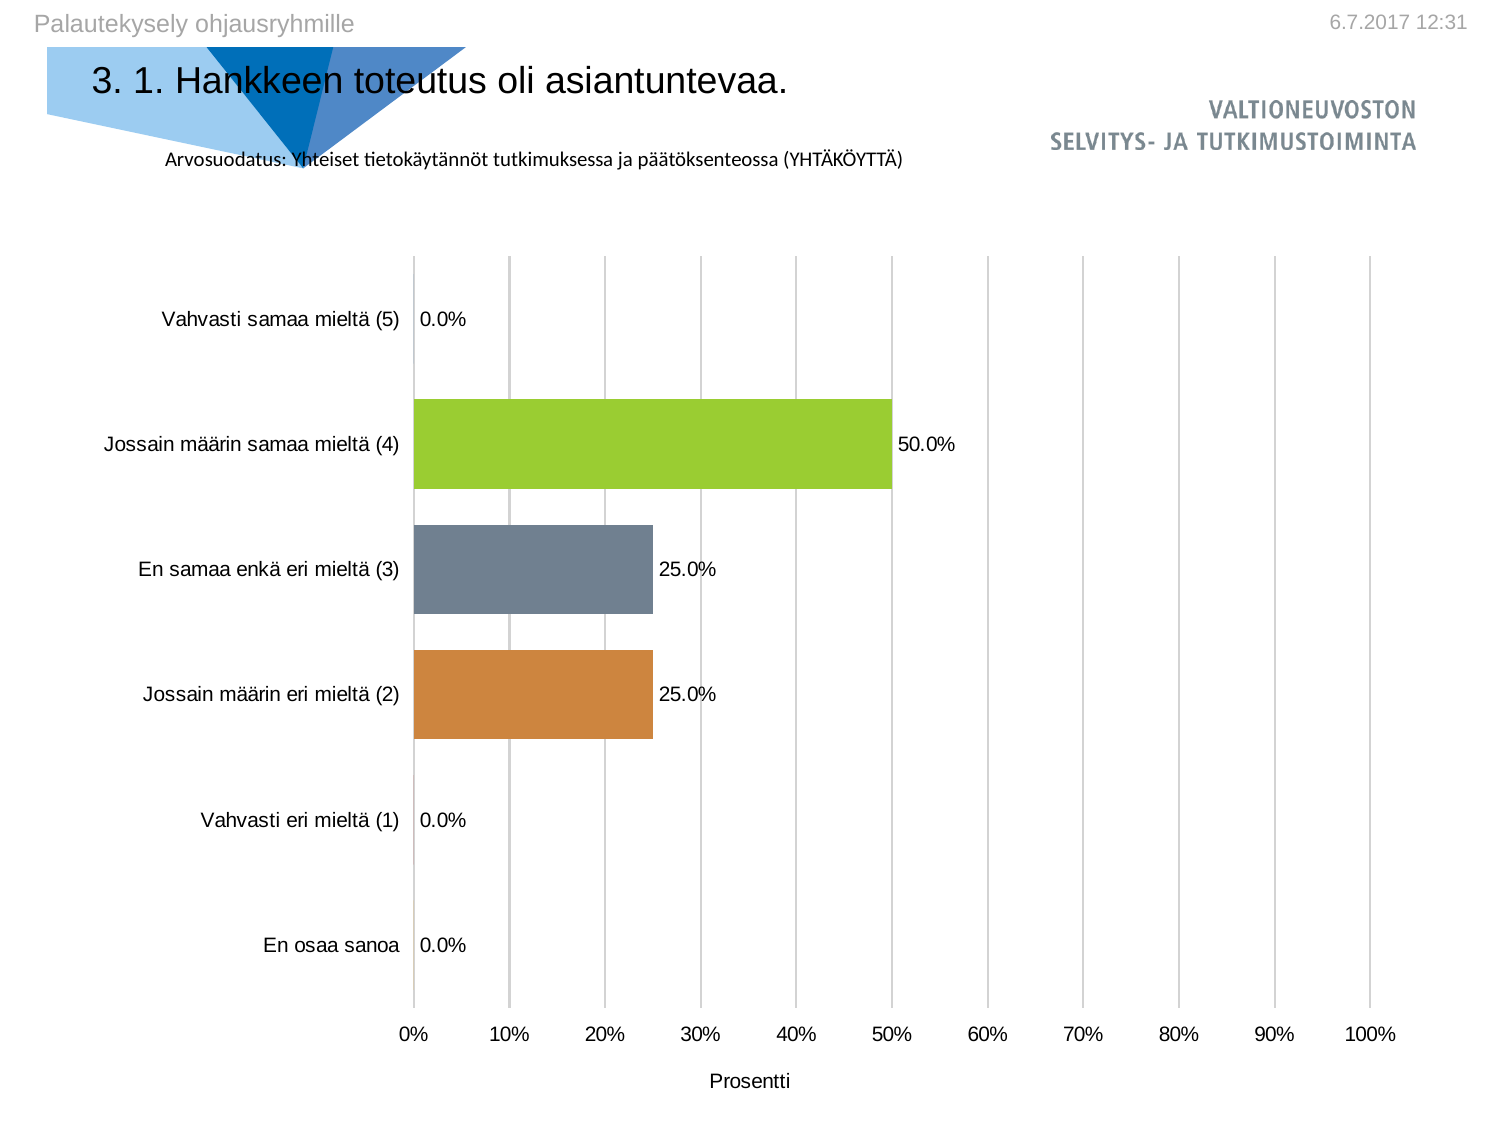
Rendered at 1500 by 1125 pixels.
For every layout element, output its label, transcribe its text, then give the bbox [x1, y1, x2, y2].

title Arvosuodatus: Yhteiset tietokäytännöt tutkimuksessa ja päätöksenteossa (YHTÄKÖYTTÄ) [148, 123, 1500, 217]
title 3. 1. Hankkeen toteutus oli asiantuntevaa. [76, 38, 1427, 126]
list Palautekysely ohjausryhmille [0, 0, 1500, 38]
chart [76, 238, 1424, 1125]
